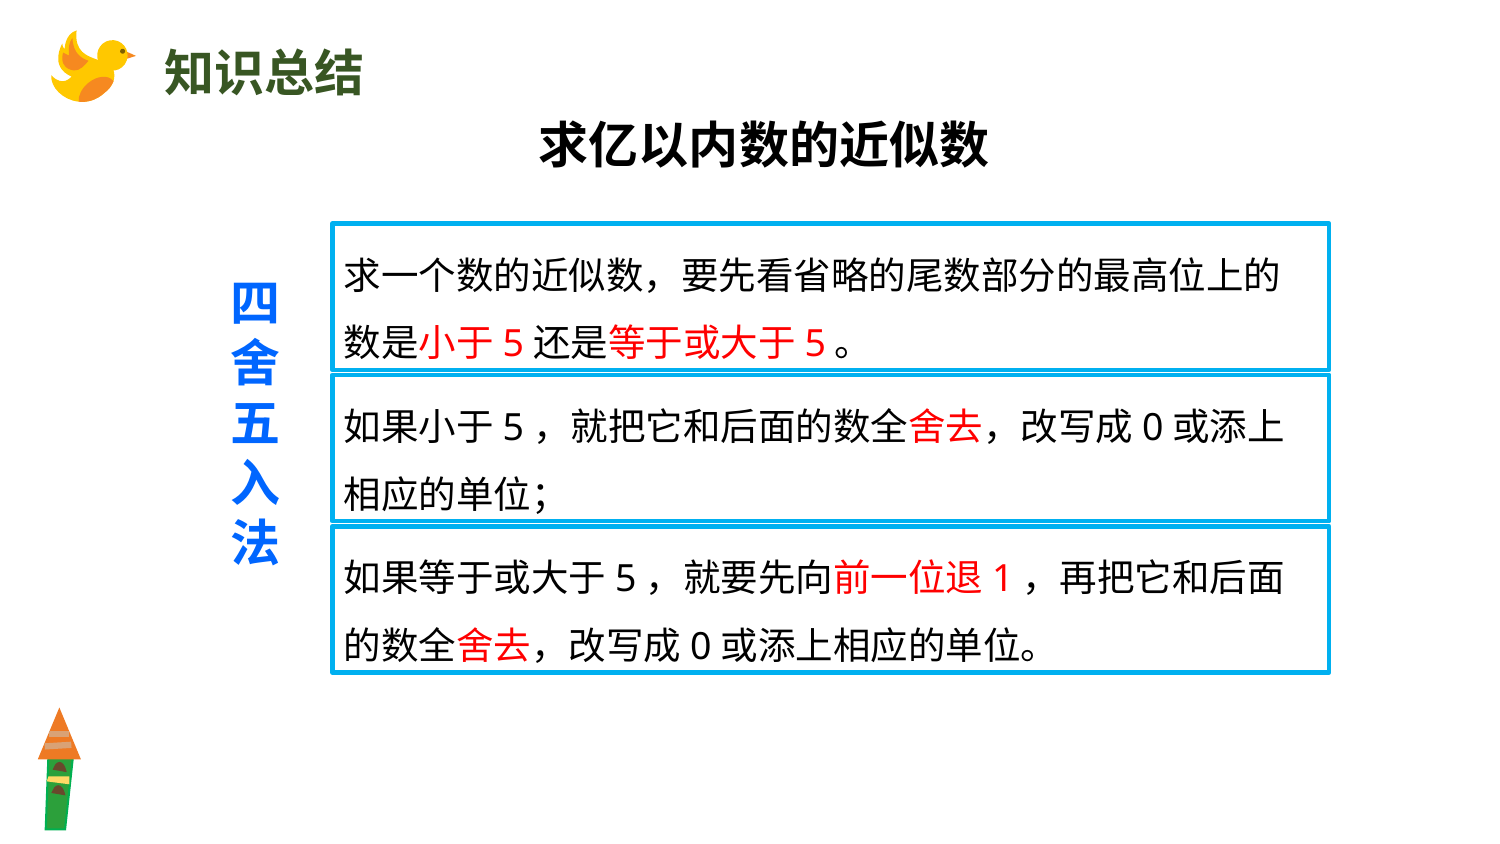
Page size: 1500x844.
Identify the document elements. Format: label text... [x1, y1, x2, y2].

text_box 四舍五入法 [219, 266, 310, 578]
text_box 求一个数的近似数，要先看省略的尾数部分的最高位上的数是小于5还是等于或大于5。 [332, 223, 1330, 370]
text_box 知识总结 [152, 35, 376, 107]
text_box 如果等于或大于5，就要先向前一位退1，再把它和后面的数全舍去，改写成0或添上相应的单位。 [332, 526, 1330, 673]
text_box 求亿以内数的近似数 [527, 107, 1001, 179]
text_box 如果小于5，就把它和后面的数全舍去，改写成0或添上相应的单位； [332, 374, 1330, 522]
